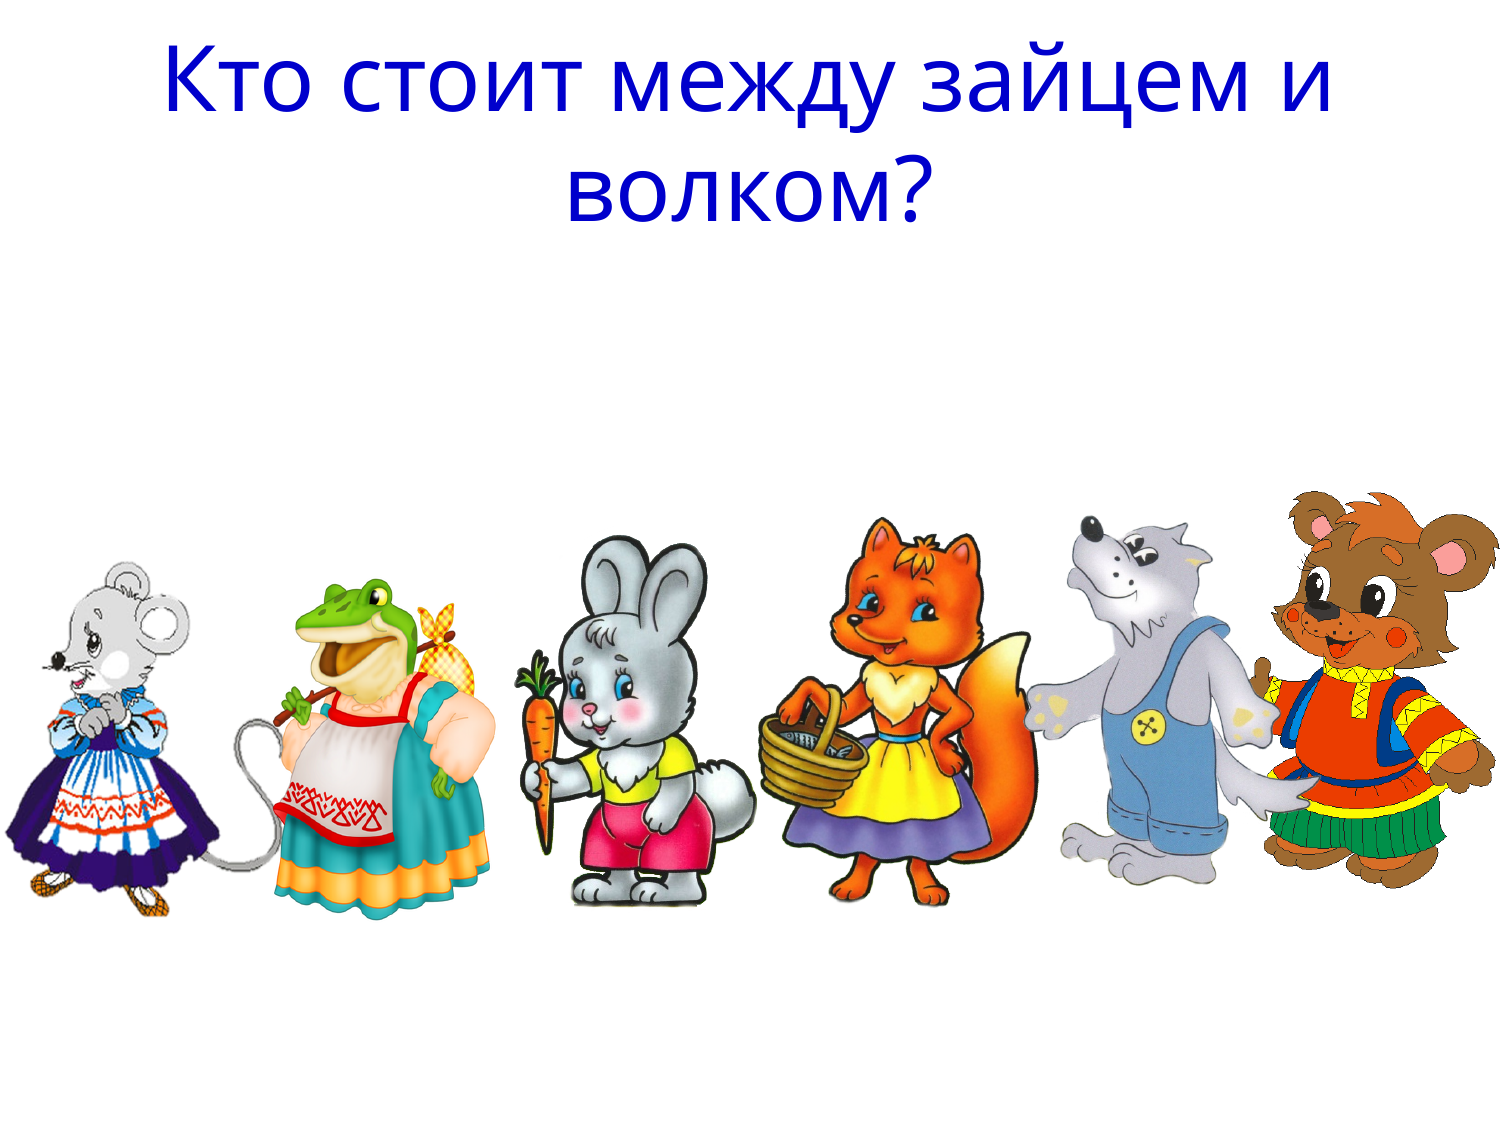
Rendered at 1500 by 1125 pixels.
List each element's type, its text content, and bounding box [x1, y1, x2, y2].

picture [3, 488, 1500, 953]
text_box Кто стоит между зайцем и волком? [60, 22, 1438, 238]
